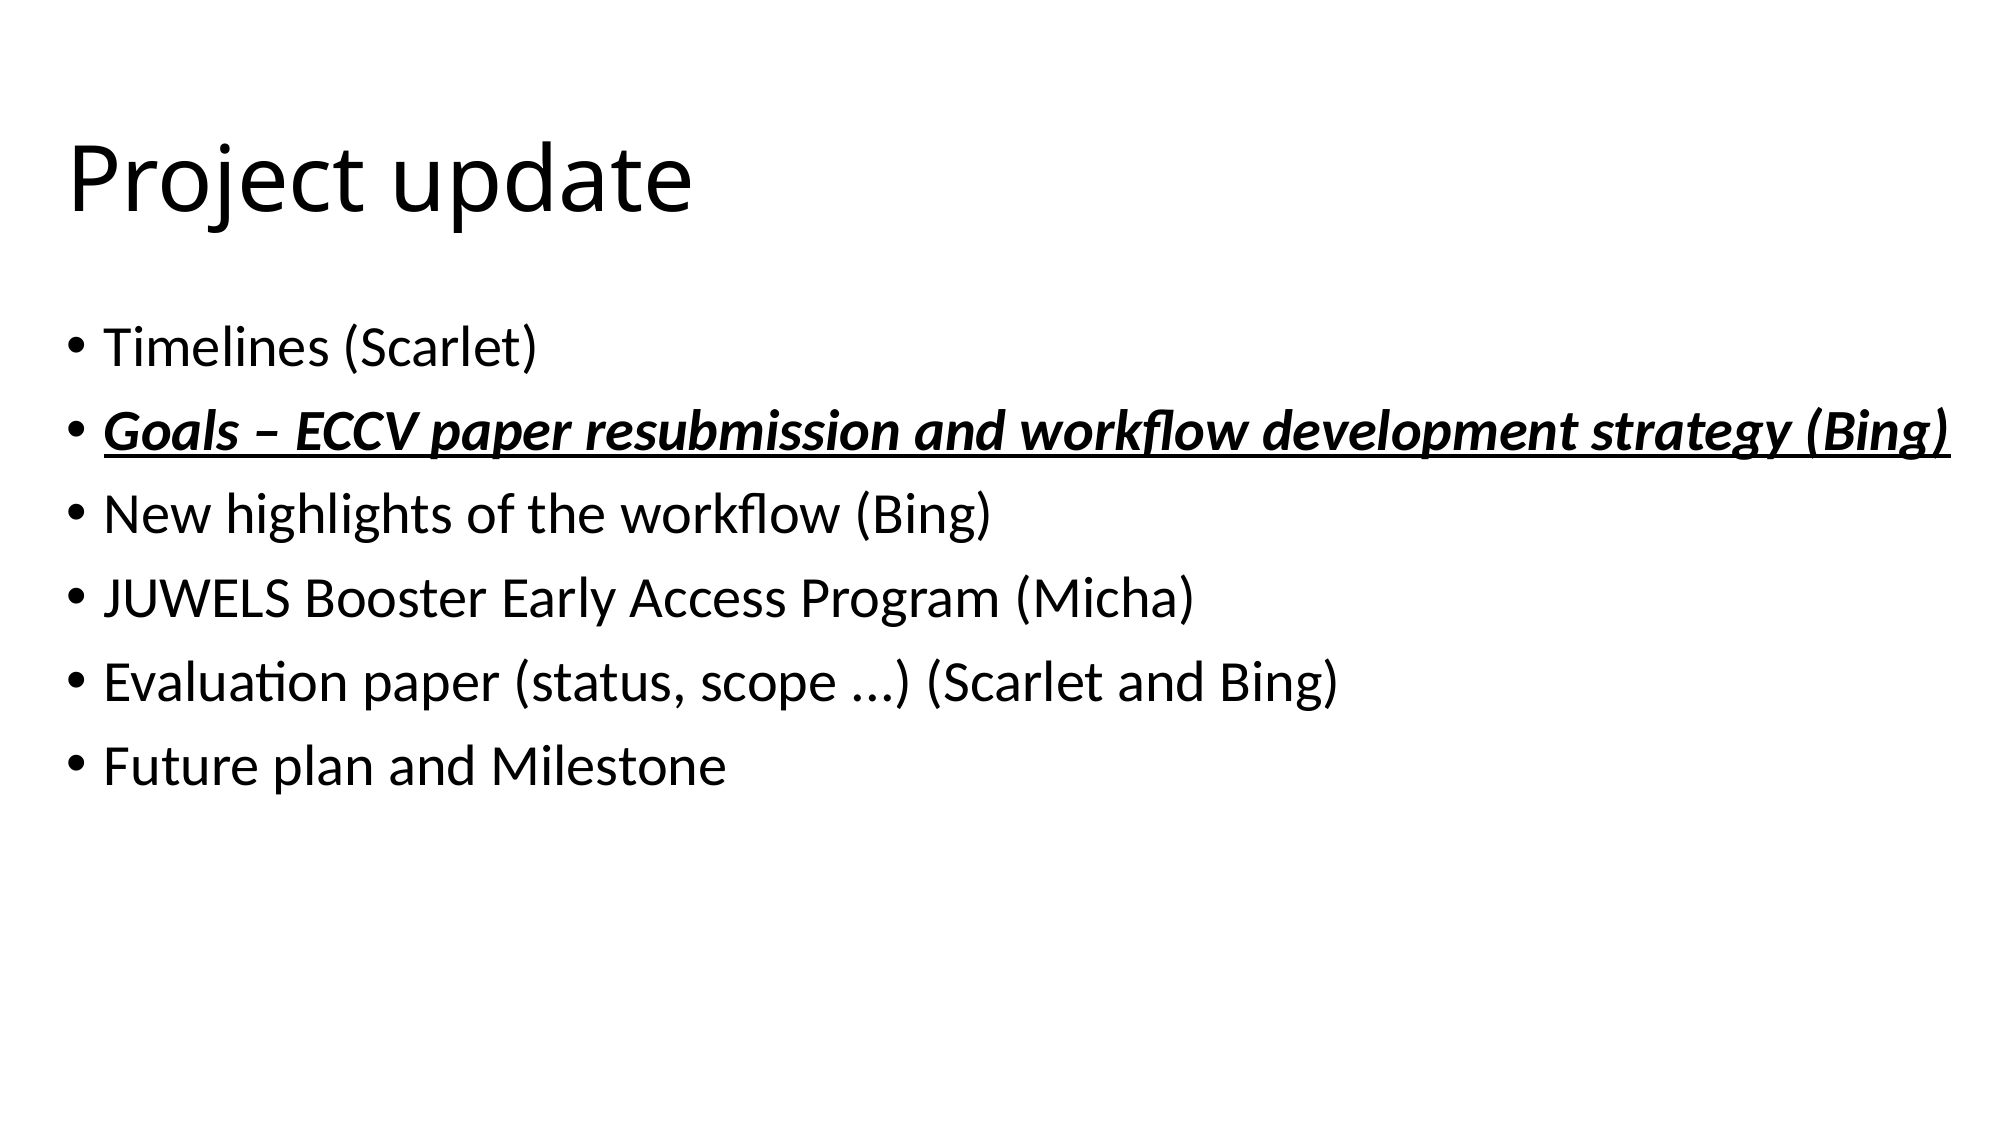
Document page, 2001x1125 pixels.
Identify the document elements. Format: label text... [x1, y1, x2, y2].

text_box Project update [51, 124, 1777, 342]
text_box Timelines (Scarlet) Goals – ECCV paper resubmission and workflow development strategy (Bing) New highlights of the workflow (Bing) JUWELS Booster Early Access Program (Micha) Evaluation paper (status, scope ...) (Scarlet and Bing) Future plan and Milestone [51, 308, 2000, 1023]
